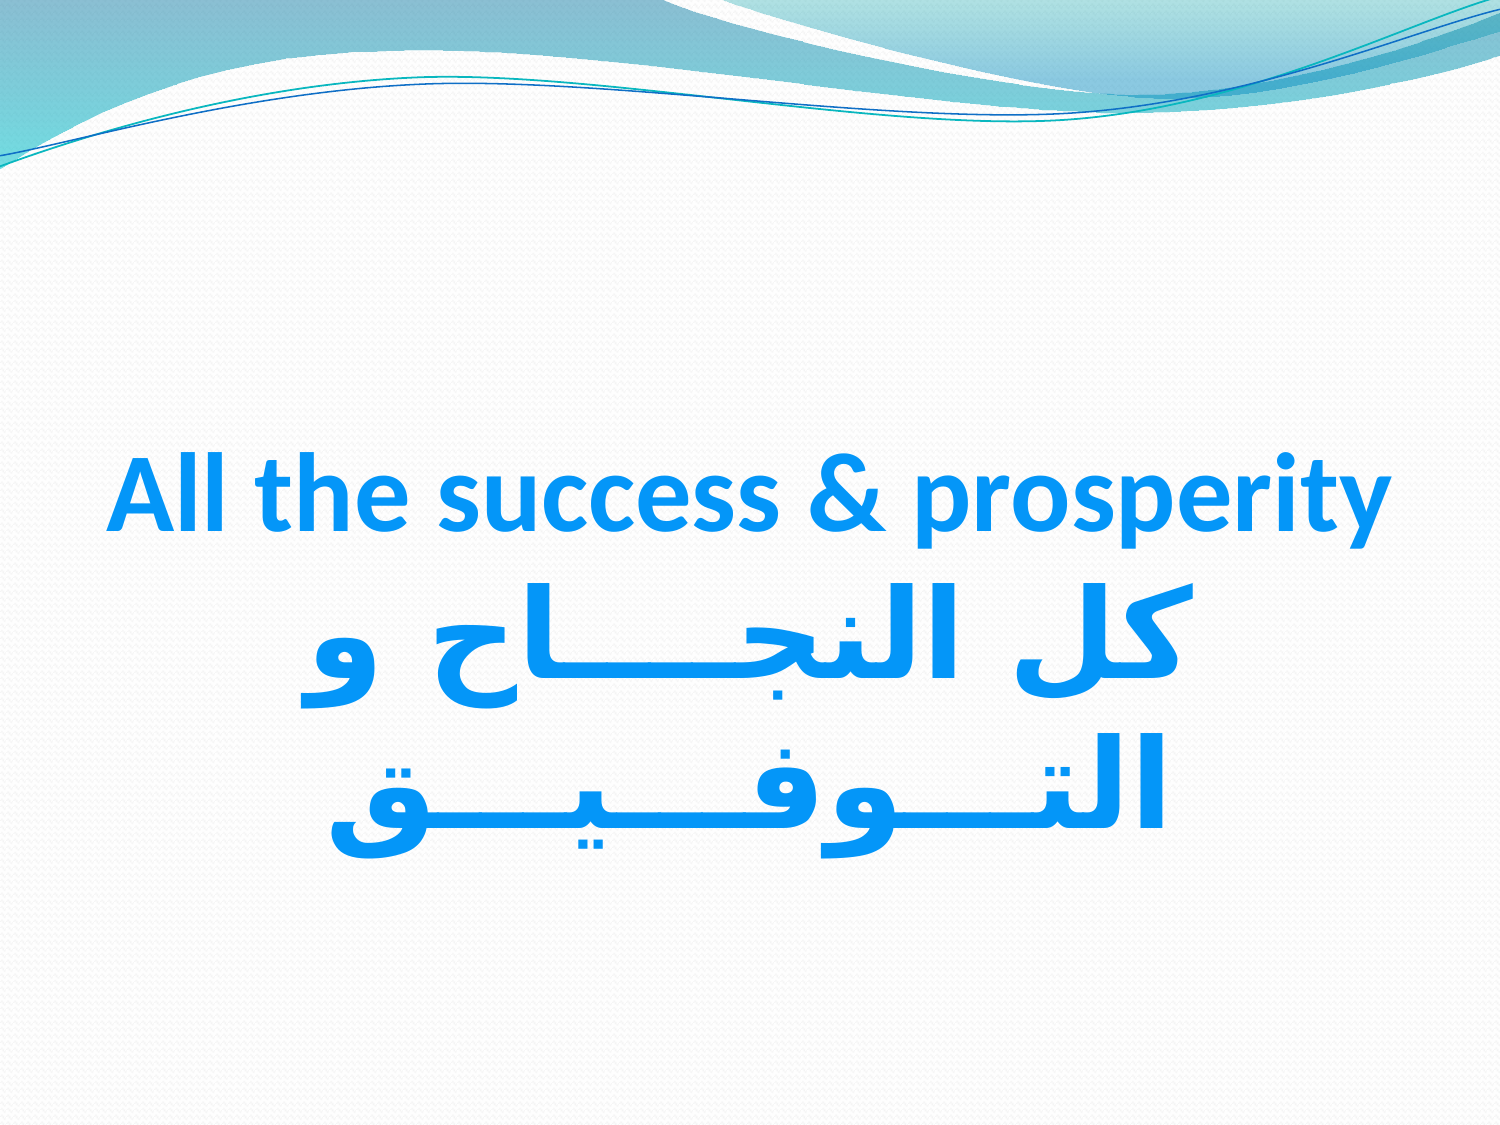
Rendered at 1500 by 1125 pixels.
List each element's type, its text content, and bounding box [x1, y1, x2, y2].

text_box All the success & prosperity كل النجــــاح و التـــوفـــيـــق [76, 410, 1424, 861]
